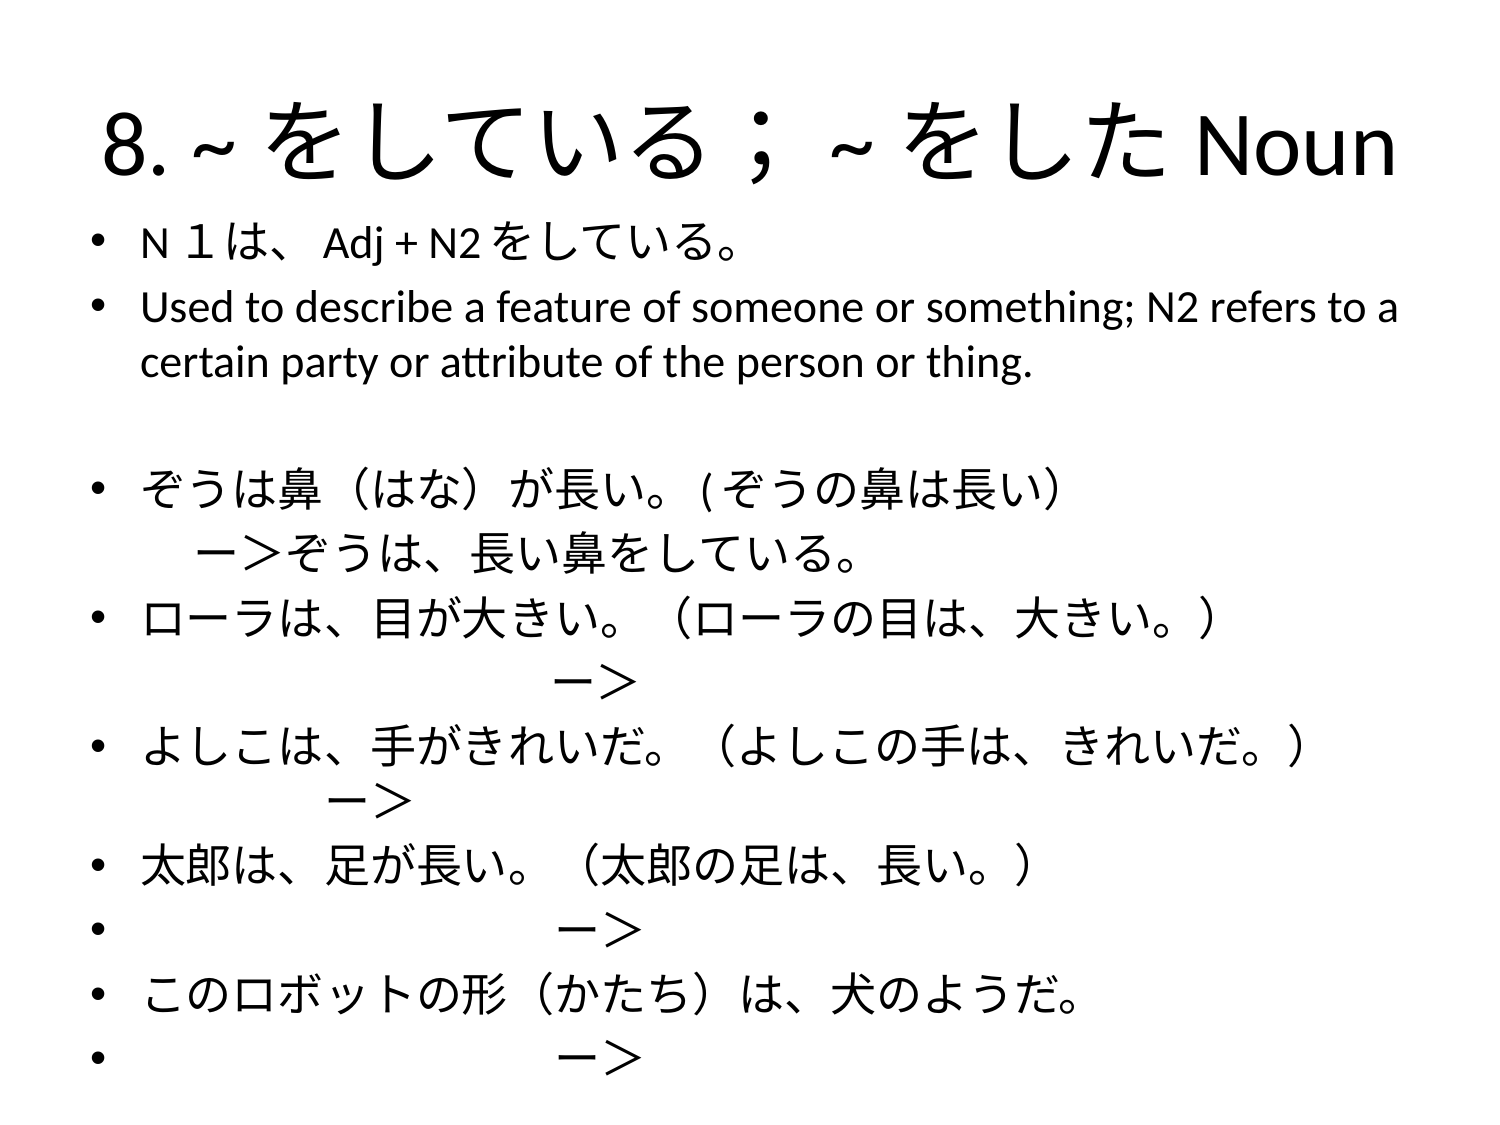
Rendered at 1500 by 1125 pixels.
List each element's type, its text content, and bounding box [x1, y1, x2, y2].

title 8. ~をしている；~をしたNoun [75, 45, 1425, 204]
list N１は、Adj + N2をしている。 Used to describe a feature of someone or something; N2 refers to a certain party or attribute of the person or thing. ぞうは鼻（はな）が長い。(ぞうの鼻は長い） ー＞ぞうは、長い鼻をしている。 ローラは、目が大きい。（ローラの目は、大きい。） ー＞ よしこは、手がきれいだ。（よしこの手は、きれいだ。） ー＞ 太郎は、足が長い。（太郎の足は、長い。） ー＞ このロボットの形（かたち）は、犬のようだ。 ー＞ [75, 204, 1484, 1103]
